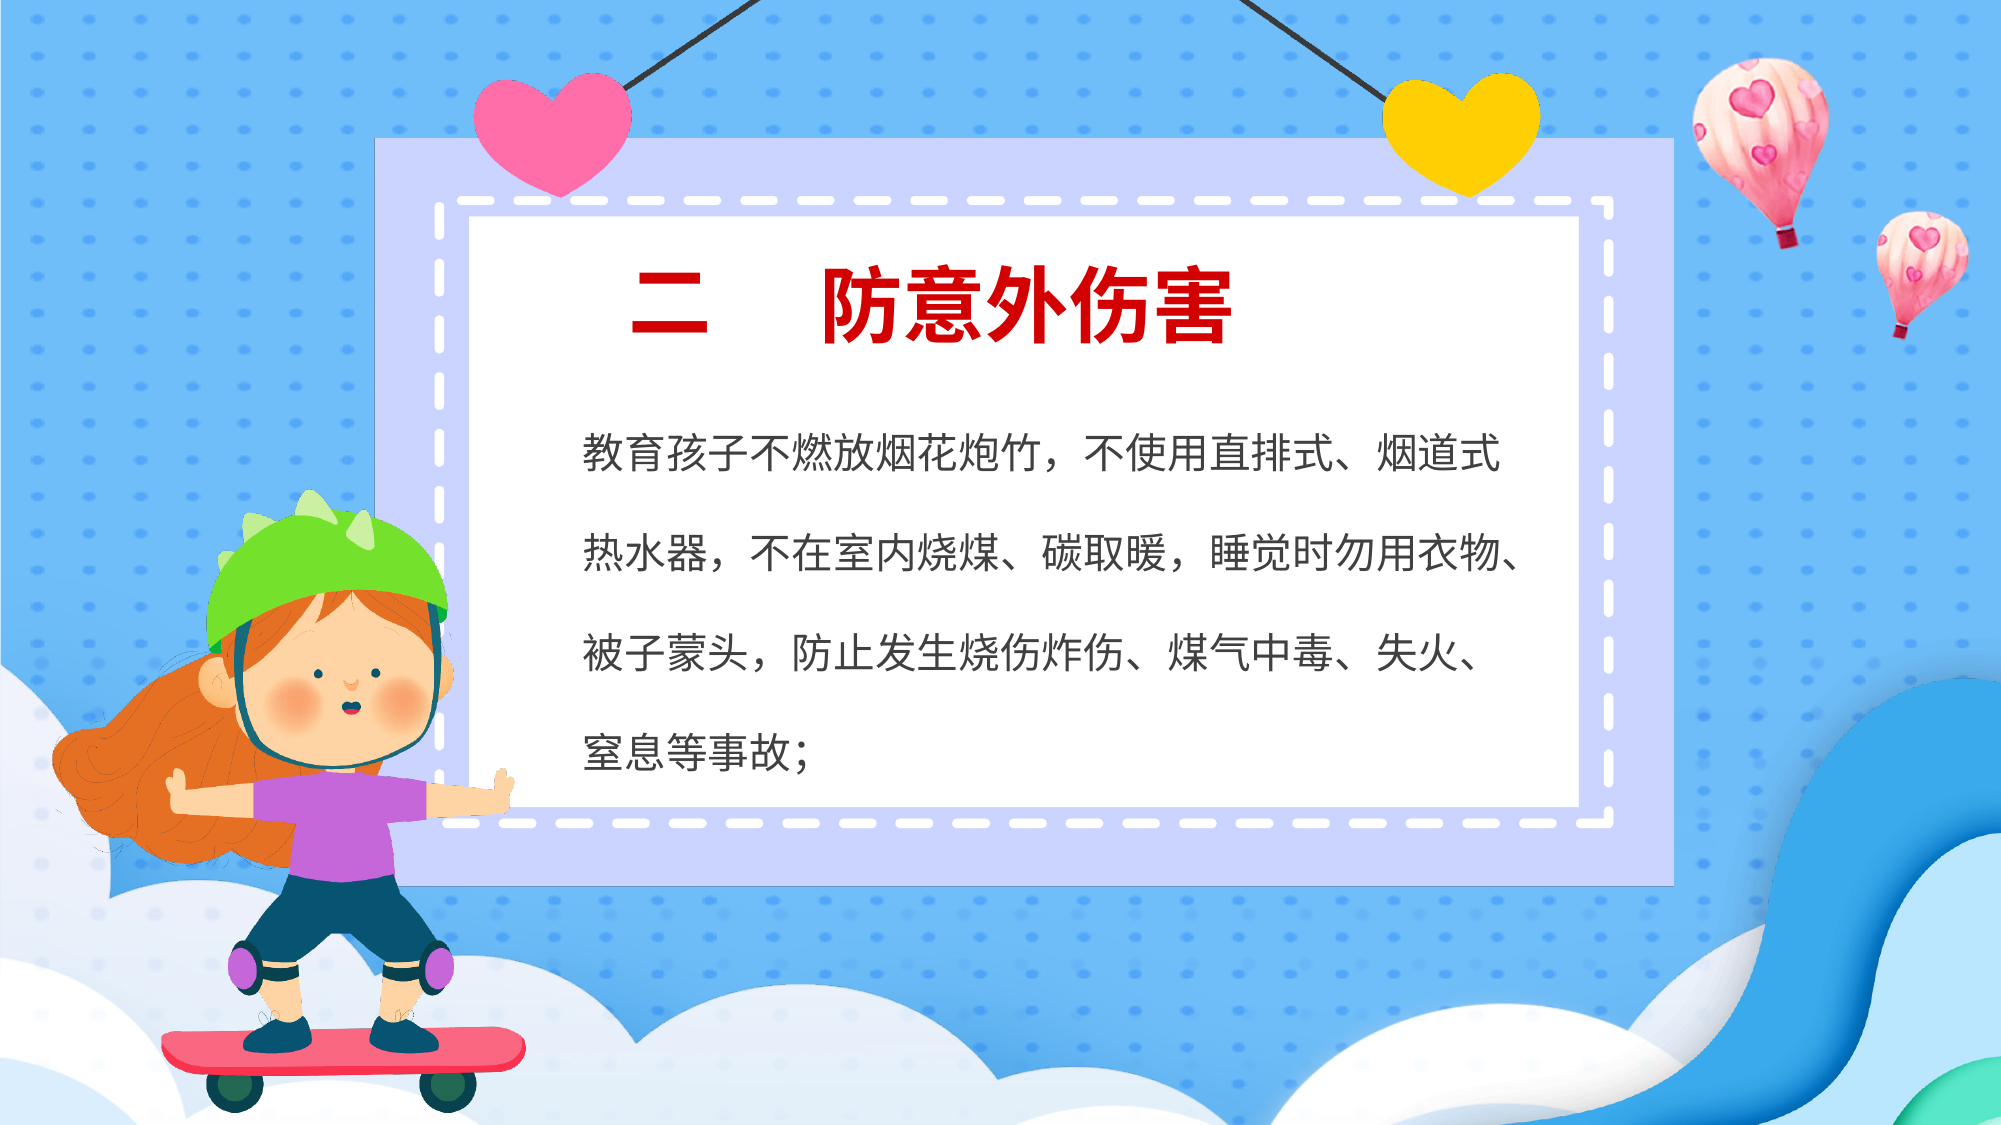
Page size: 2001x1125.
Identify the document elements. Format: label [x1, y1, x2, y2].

text_box [613, 241, 1478, 363]
picture [0, 0, 2001, 1125]
